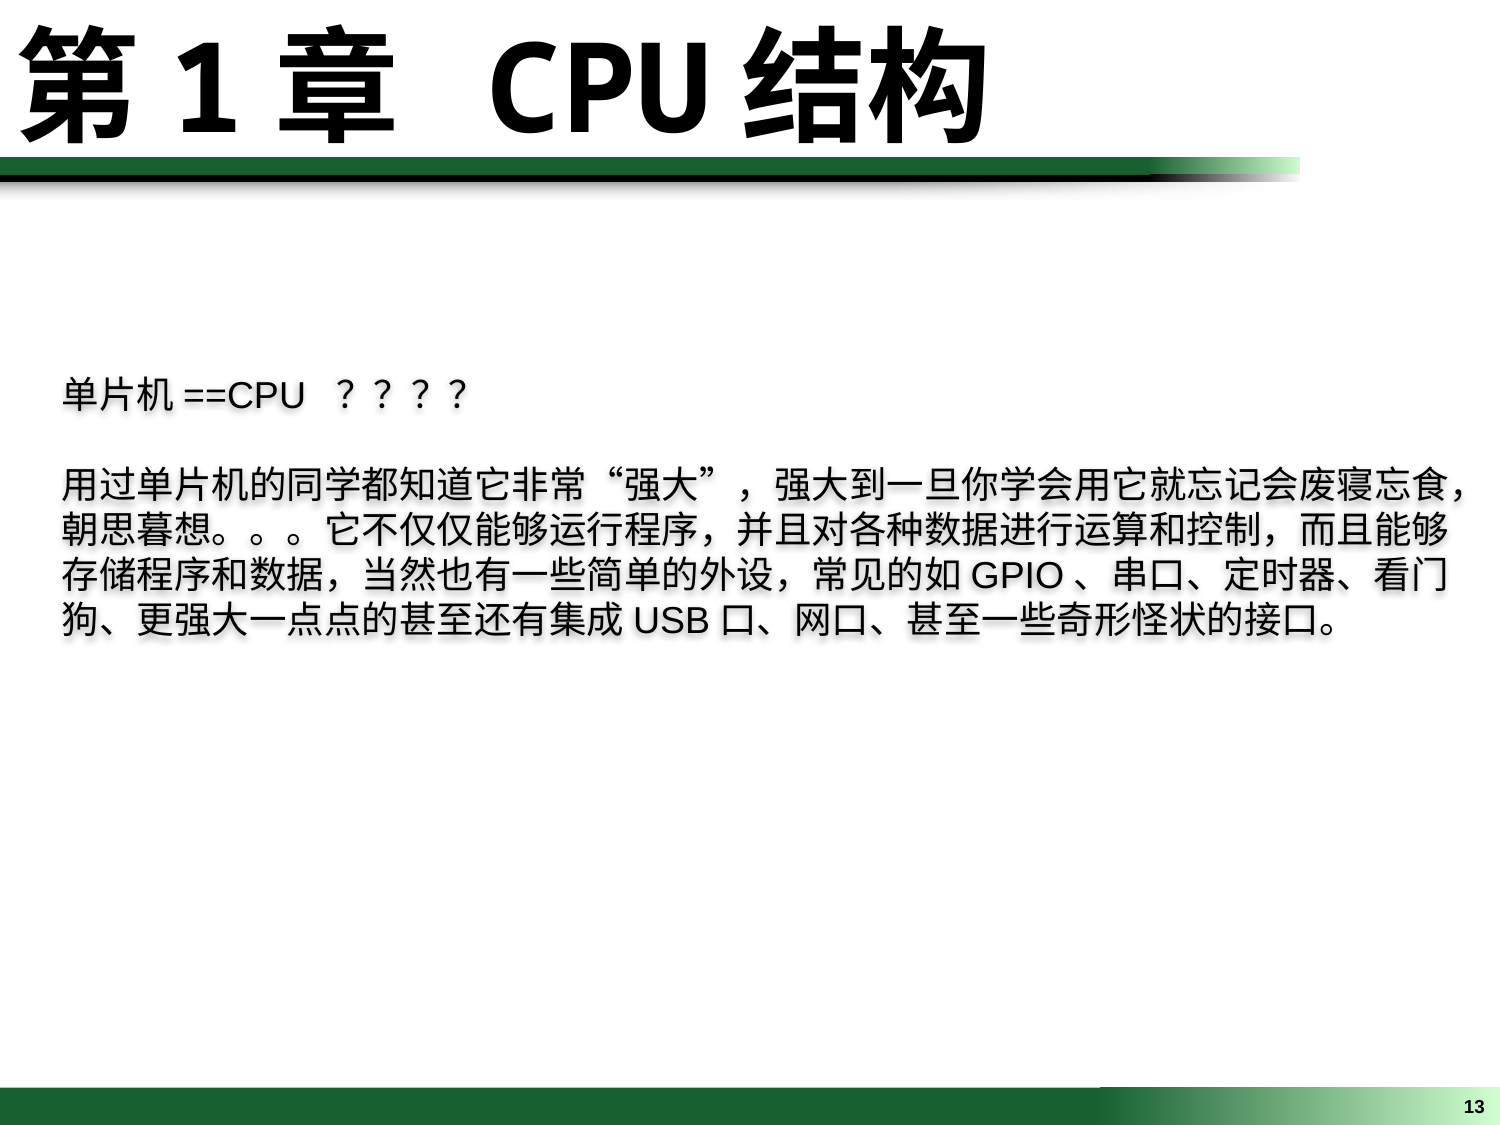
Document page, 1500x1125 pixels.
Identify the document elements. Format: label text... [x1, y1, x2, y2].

text_box 第1章 CPU结构 [0, 0, 1260, 167]
text_box 单片机==CPU ？？？？ 用过单片机的同学都知道它非常“强大”，强大到一旦你学会用它就忘记会废寝忘食，朝思暮想。。。它不仅仅能够运行程序，并且对各种数据进行运算和控制，而且能够存储程序和数据，当然也有一些简单的外设，常见的如GPIO、串口、定时器、看门狗、更强大一点点的甚至还有集成USB口、网口、甚至一些奇形怪状的接口。 [46, 363, 1465, 648]
picture [0, 174, 1313, 200]
slide_number 13 [1437, 1087, 1500, 1125]
